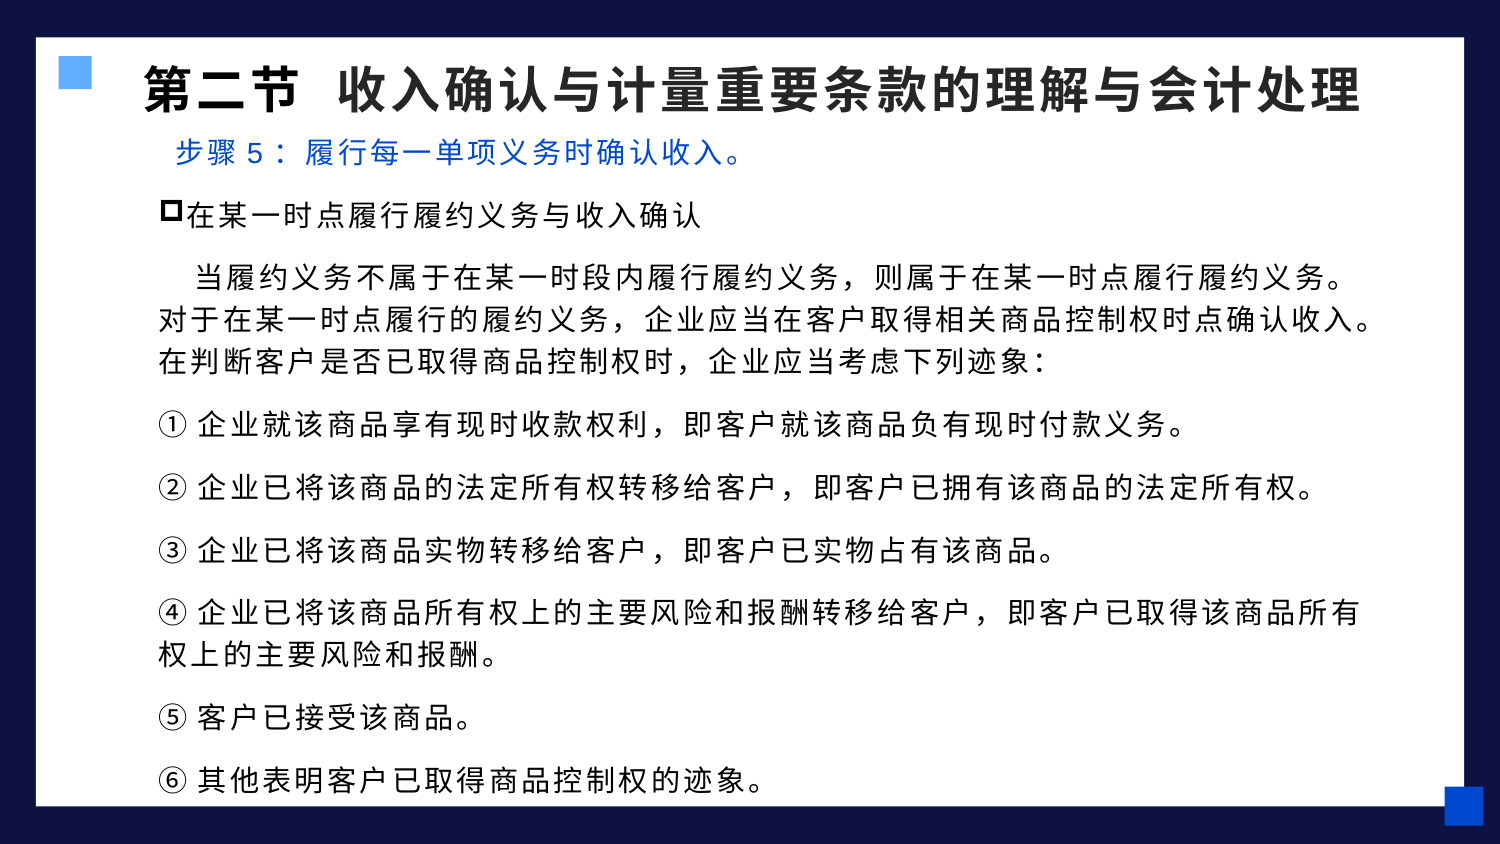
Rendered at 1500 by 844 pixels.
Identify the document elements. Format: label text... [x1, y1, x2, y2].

list 步骤5：履行每一单项义务时确认收入。 在某一时点履行履约义务与收入确认 当履约义务不属于在某一时段内履行履约义务，则属于在某一时点履行履约义务。对于在某一时点履行的履约义务，企业应当在客户取得相关商品控制权时点确认收入。在判断客户是否已取得商品控制权时，企业应当考虑下列迹象： ①企业就该商品享有现时收款权利，即客户就该商品负有现时付款义务。 ②企业已将该商品的法定所有权转移给客户，即客户已拥有该商品的法定所有权。 ③企业已将该商品实物转移给客户，即客户已实物占有该商品。 ④企业已将该商品所有权上的主要风险和报酬转移给客户，即客户已取得该商品所有权上的主要风险和报酬。 ⑤客户已接受该商品。 ⑥其他表明客户已取得商品控制权的迹象。 [141, 127, 1389, 552]
text_box 第二节 收入确认与计量重要条款的理解与会计处理 [99, 37, 1400, 127]
